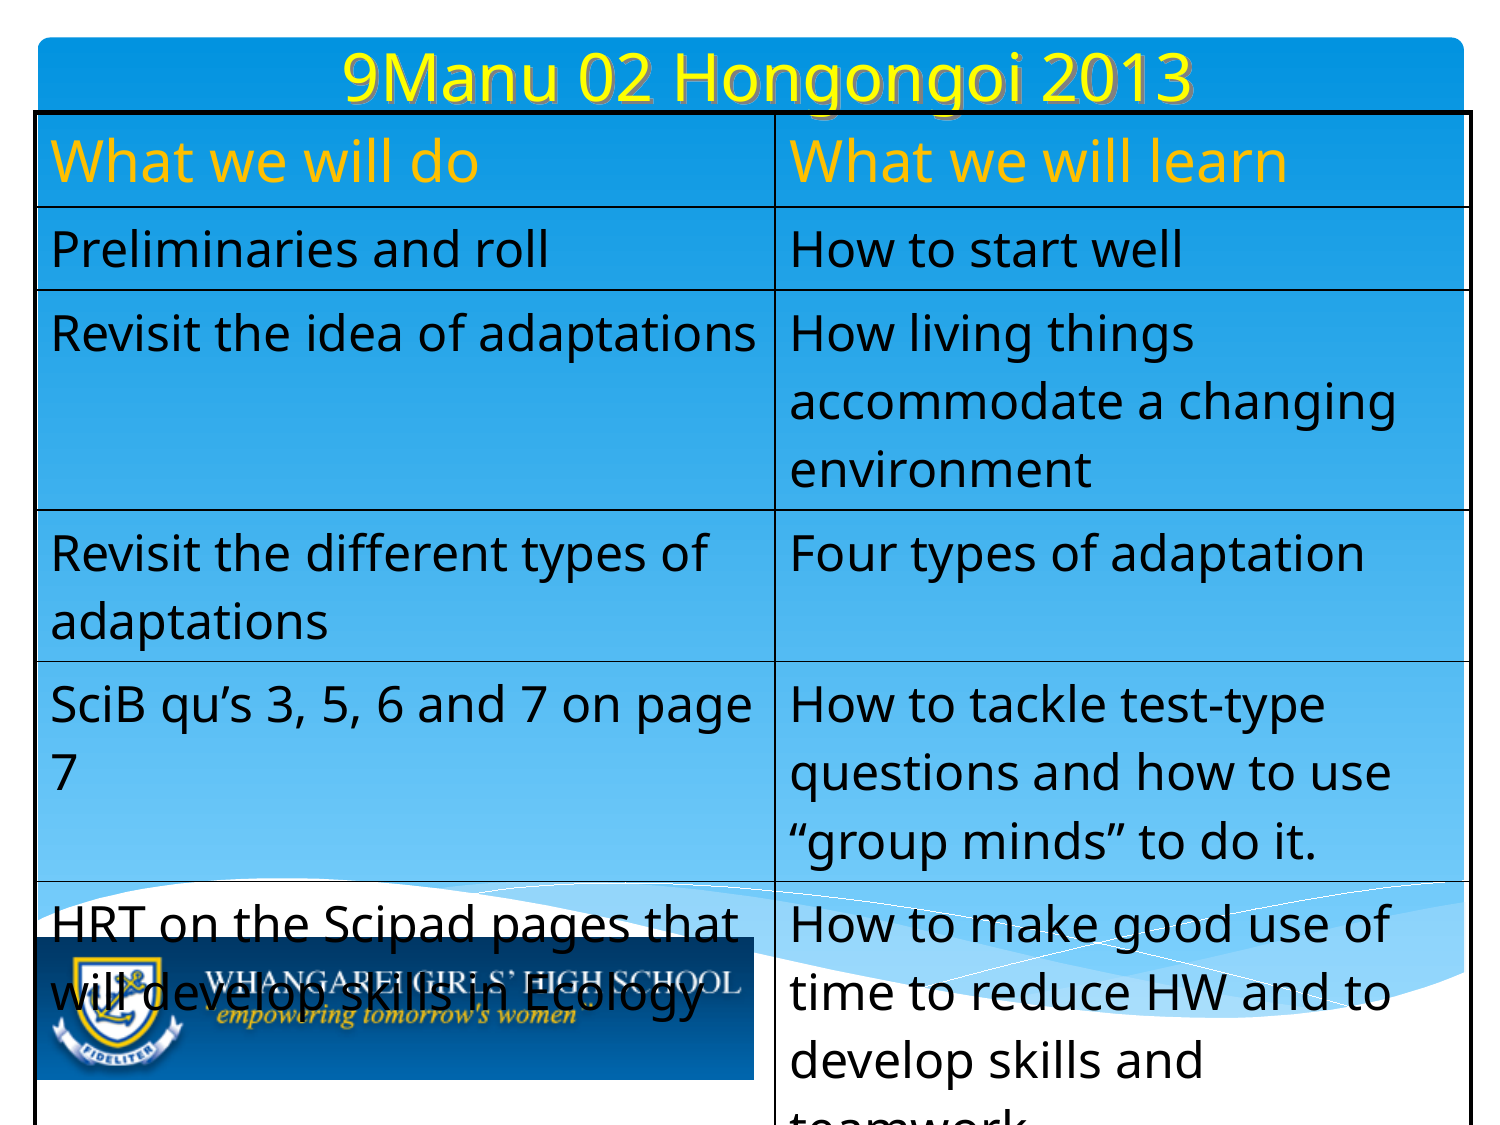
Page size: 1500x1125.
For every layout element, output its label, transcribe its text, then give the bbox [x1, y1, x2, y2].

text_box 9Manu 02 Hongongoi 2013 [162, 24, 1375, 110]
table_cell How living things accommodate a changing environment [776, 291, 1469, 509]
picture [37, 937, 754, 1080]
table_cell HRT on the Scipad pages that will develop skills in Ecology [37, 882, 774, 1125]
table_cell Preliminaries and roll [37, 208, 774, 289]
table_cell How to tackle test-type questions and how to use “group minds” to do it. [776, 662, 1469, 881]
table_header What we will do [37, 115, 774, 206]
table_cell Revisit the idea of adaptations [37, 291, 774, 509]
table_cell How to make good use of time to reduce HW and to develop skills and teamwork [776, 882, 1469, 1125]
table_cell How to start well [776, 208, 1469, 289]
table_header What we will learn [776, 115, 1469, 206]
table_cell Four types of adaptation [776, 511, 1469, 661]
table_cell Revisit the different types of adaptations [37, 511, 774, 661]
table_cell SciB qu’s 3, 5, 6 and 7 on page 7 [37, 662, 774, 881]
